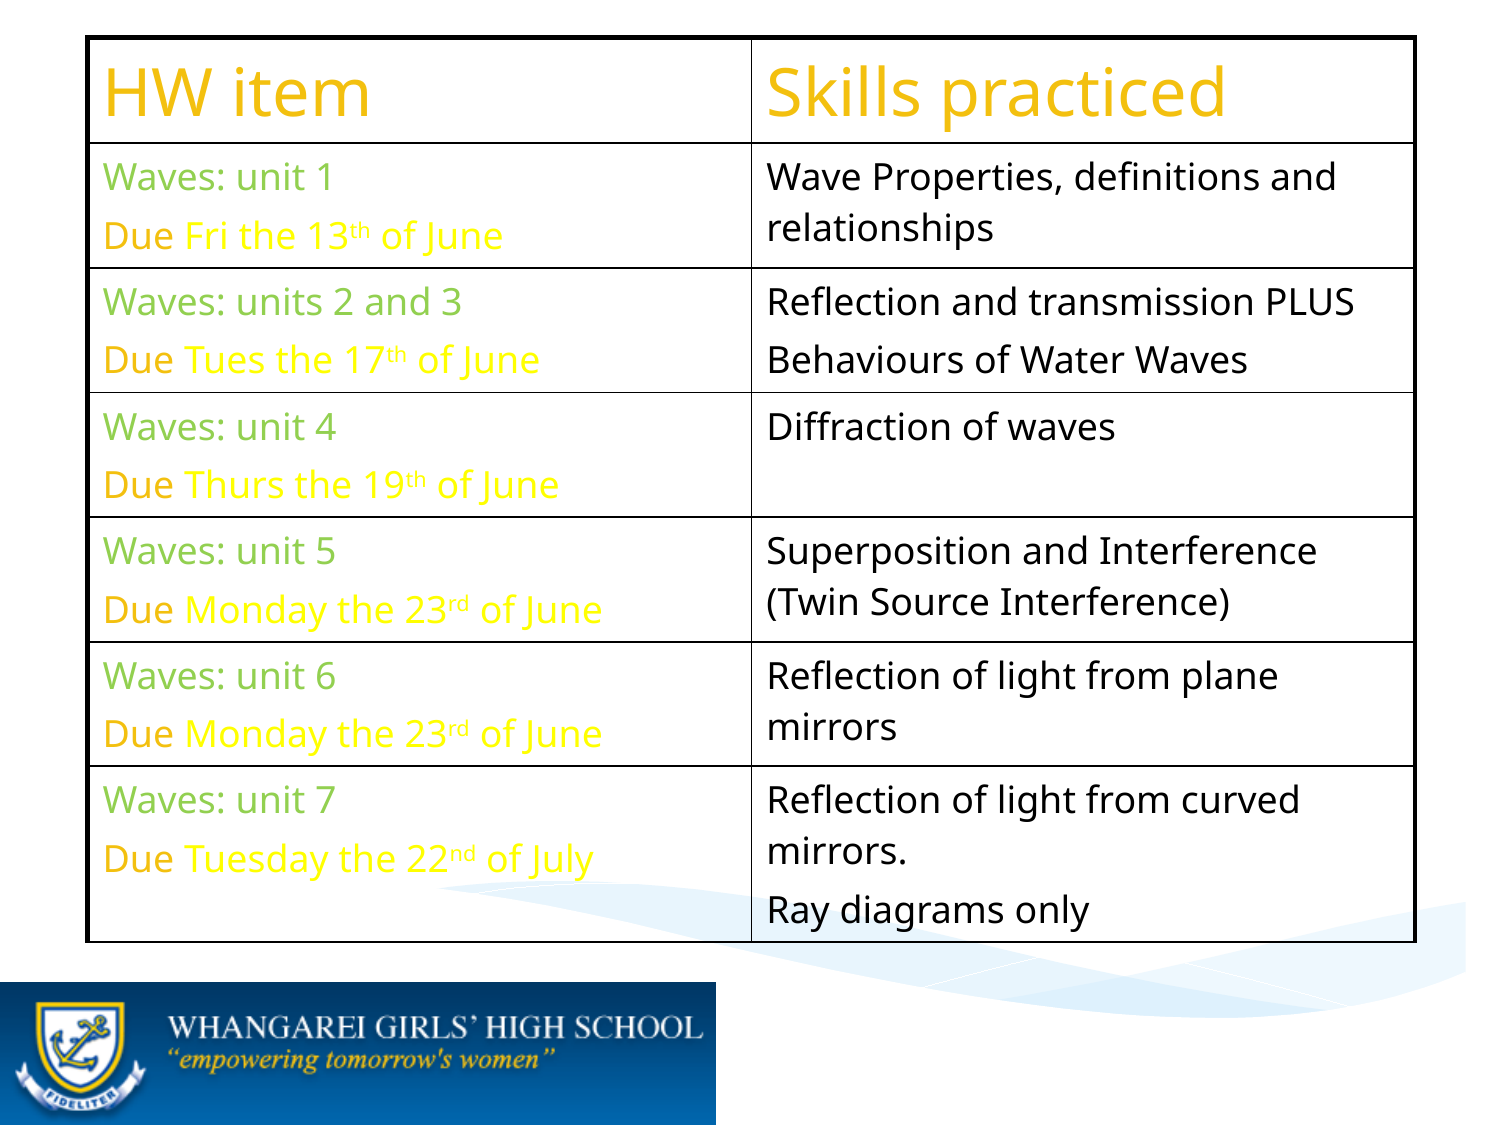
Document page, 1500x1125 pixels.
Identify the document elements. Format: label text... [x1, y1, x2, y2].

table_cell Waves: unit 7 Due Tuesday the 22nd of July [90, 767, 751, 941]
table_header Skills practiced [752, 40, 1413, 142]
table_cell Waves: unit 5 Due Monday the 23rd of June [90, 518, 751, 641]
table_cell Reflection of light from plane mirrors [752, 643, 1413, 765]
table_cell Waves: unit 4 Due Thurs the 19th of June [90, 393, 751, 516]
table_cell Wave Properties, definitions and relationships [752, 144, 1413, 267]
table_cell Waves: unit 6 Due Monday the 23rd of June [90, 643, 751, 765]
picture [0, 982, 716, 1125]
table_cell Reflection of light from curved mirrors. Ray diagrams only [752, 767, 1413, 941]
table_cell Waves: unit 1 Due Fri the 13th of June [90, 144, 751, 267]
table_header HW item [90, 40, 751, 142]
table_cell Waves: units 2 and 3 Due Tues the 17th of June [90, 269, 751, 392]
table_cell Diffraction of waves [752, 393, 1413, 516]
table_cell Superposition and Interference (Twin Source Interference) [752, 518, 1413, 641]
table_cell Reflection and transmission PLUS Behaviours of Water Waves [752, 269, 1413, 392]
